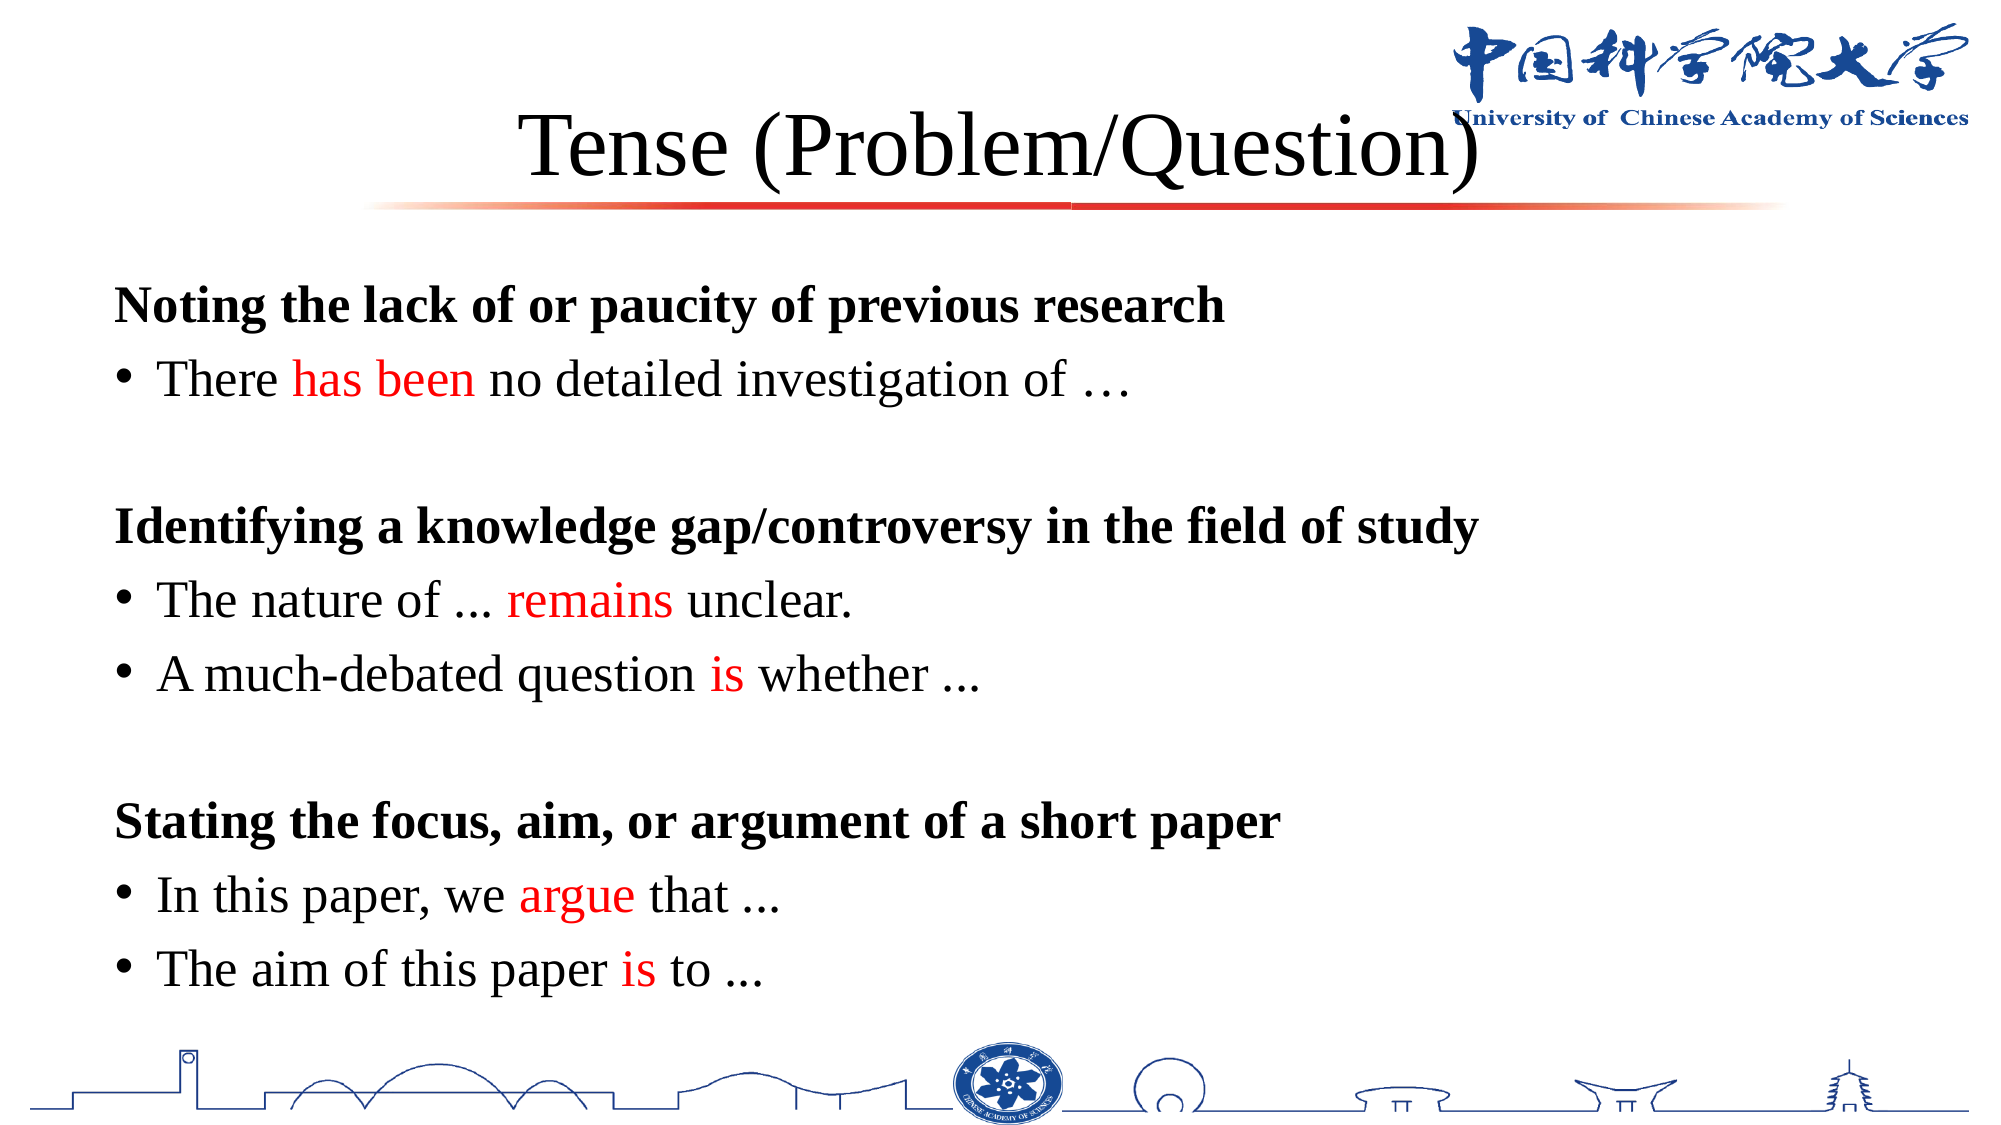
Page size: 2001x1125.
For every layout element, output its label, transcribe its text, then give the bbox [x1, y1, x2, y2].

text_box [334, 202, 1816, 210]
title Tense (Problem/Question) [99, 45, 1900, 233]
slide_number [1437, 1065, 1905, 1125]
picture [30, 1039, 1969, 1125]
picture [1437, 23, 1969, 129]
list Noting the lack of or paucity of previous research There has been no detailed investigation of … Identifying a knowledge gap/controversy in the field of study The nature of ... remains unclear. A much-debated question is whether ... Stating the focus, aim, or argument of a short paper In this paper, we argue that ... The aim of this paper is to ... [99, 262, 1900, 1005]
